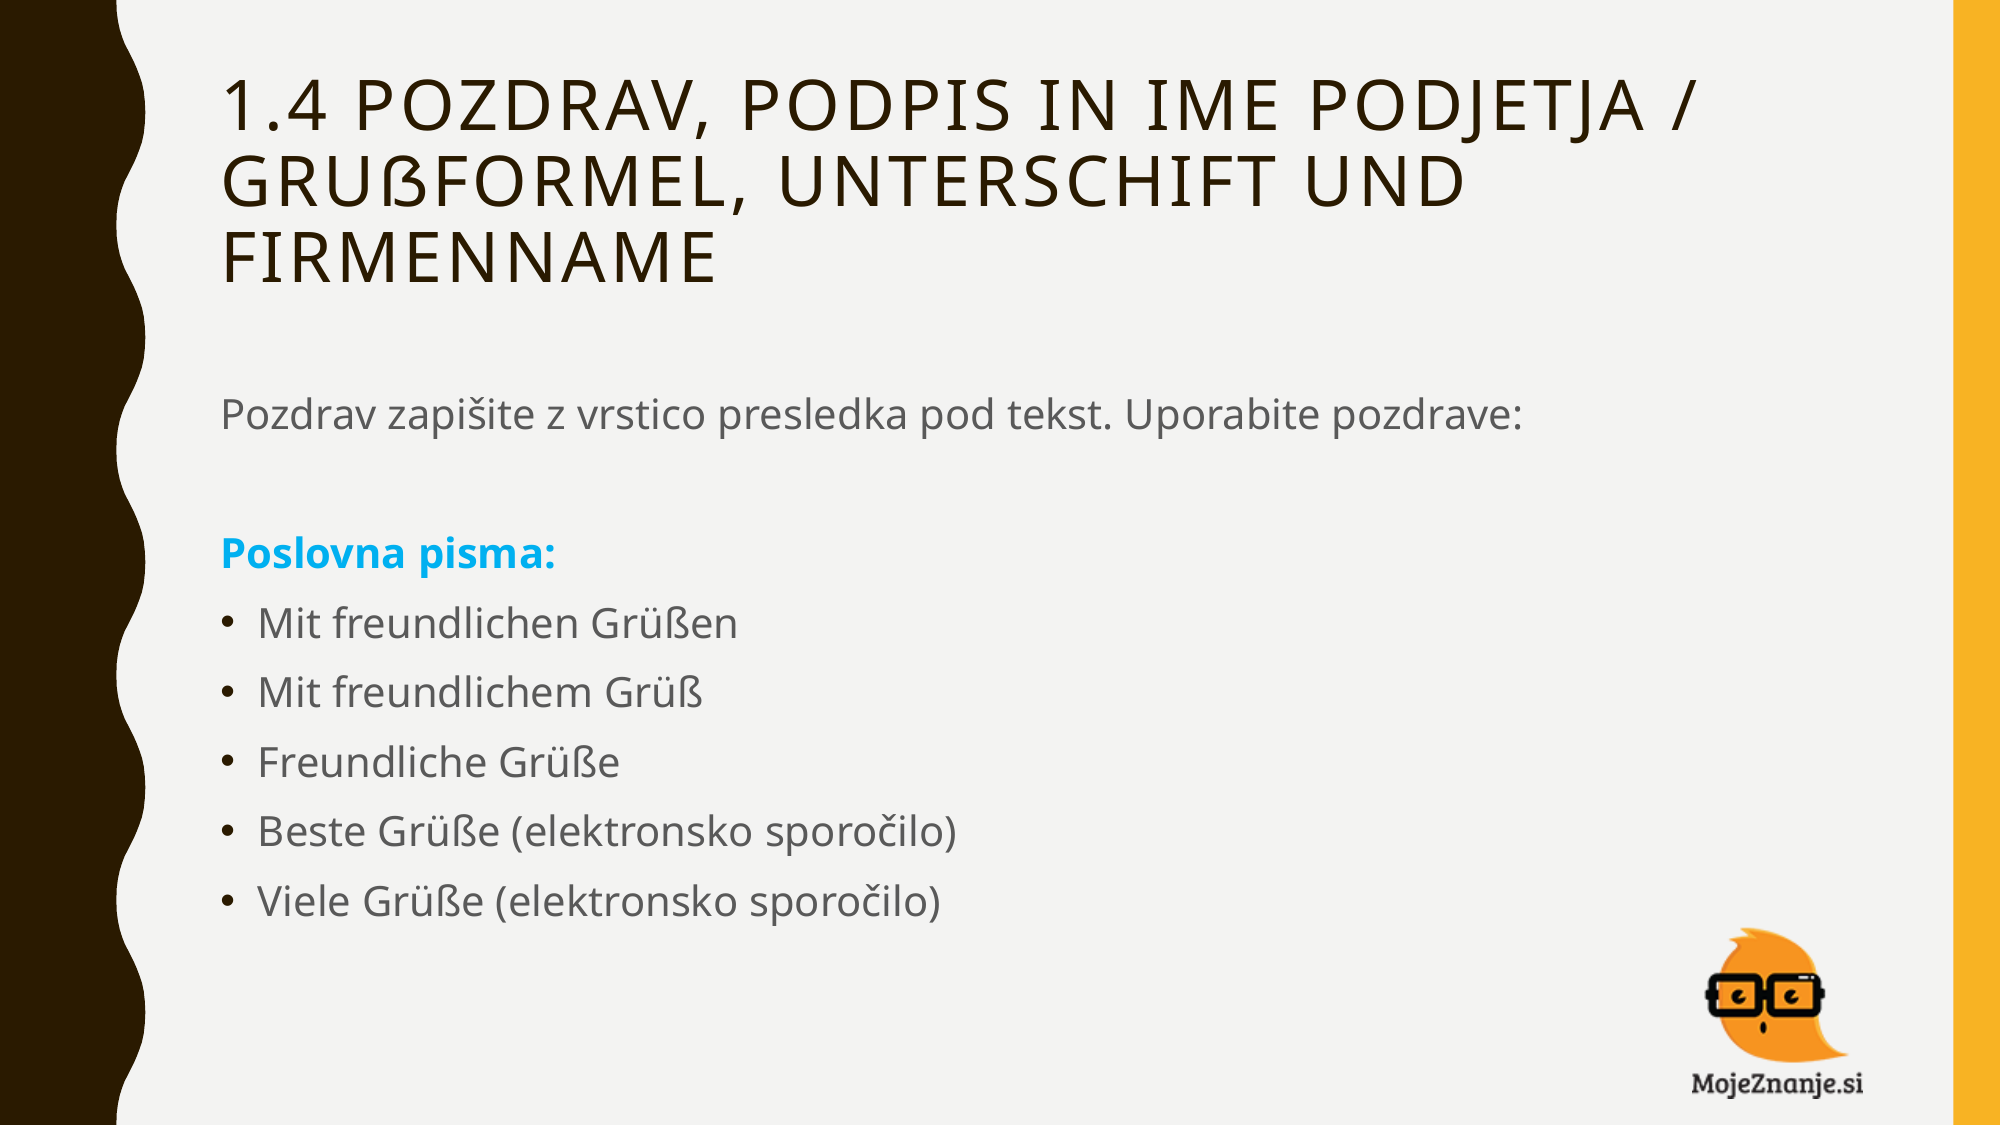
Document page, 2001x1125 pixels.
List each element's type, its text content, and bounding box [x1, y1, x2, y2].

list Pozdrav zapišite z vrstico presledka pod tekst. Uporabite pozdrave: Poslovna pisma: Mit freundlichen Grüßen Mit freundlichem Grüß Freundliche Grüße Beste Grüße (elektronsko sporočilo) Viele Grüße (elektronsko sporočilo) [205, 375, 1875, 965]
picture [1692, 965, 1863, 1099]
title 1.4 Pozdrav, podpis in ime podjetja / Grußformel, Unterschift und Firmenname [205, 62, 1875, 308]
